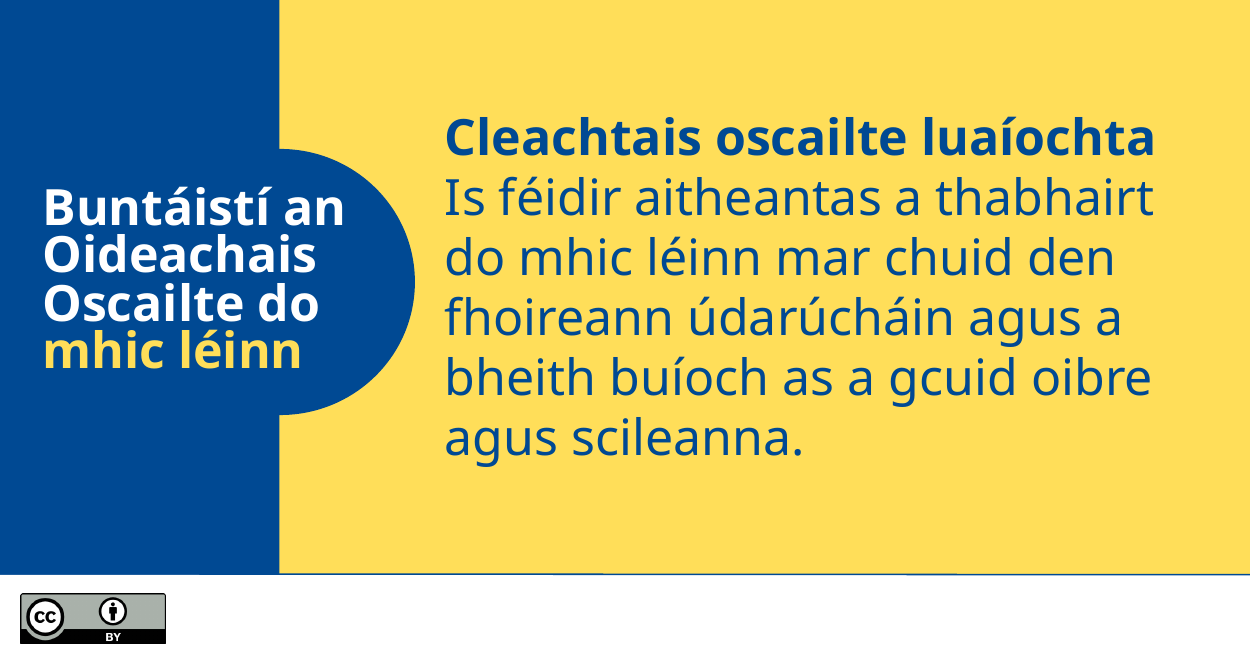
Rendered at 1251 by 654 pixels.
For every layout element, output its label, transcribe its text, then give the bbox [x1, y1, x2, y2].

text_box Buntáistí an Oideachais Oscailte do mhic léinn [27, 171, 368, 394]
picture [20, 592, 166, 645]
text_box [206, 148, 355, 171]
text_box [0, 582, 1250, 654]
text_box [207, 394, 353, 416]
text_box [368, 181, 415, 383]
text_box Cleachtais oscailte luaíochta Is féidir aitheantas a thabhairt do mhic léinn mar chuid den fhoireann údarúcháin agus a bheith buíoch as a gcuid oibre agus scileanna. [429, 90, 1215, 481]
text_box [0, 0, 280, 573]
